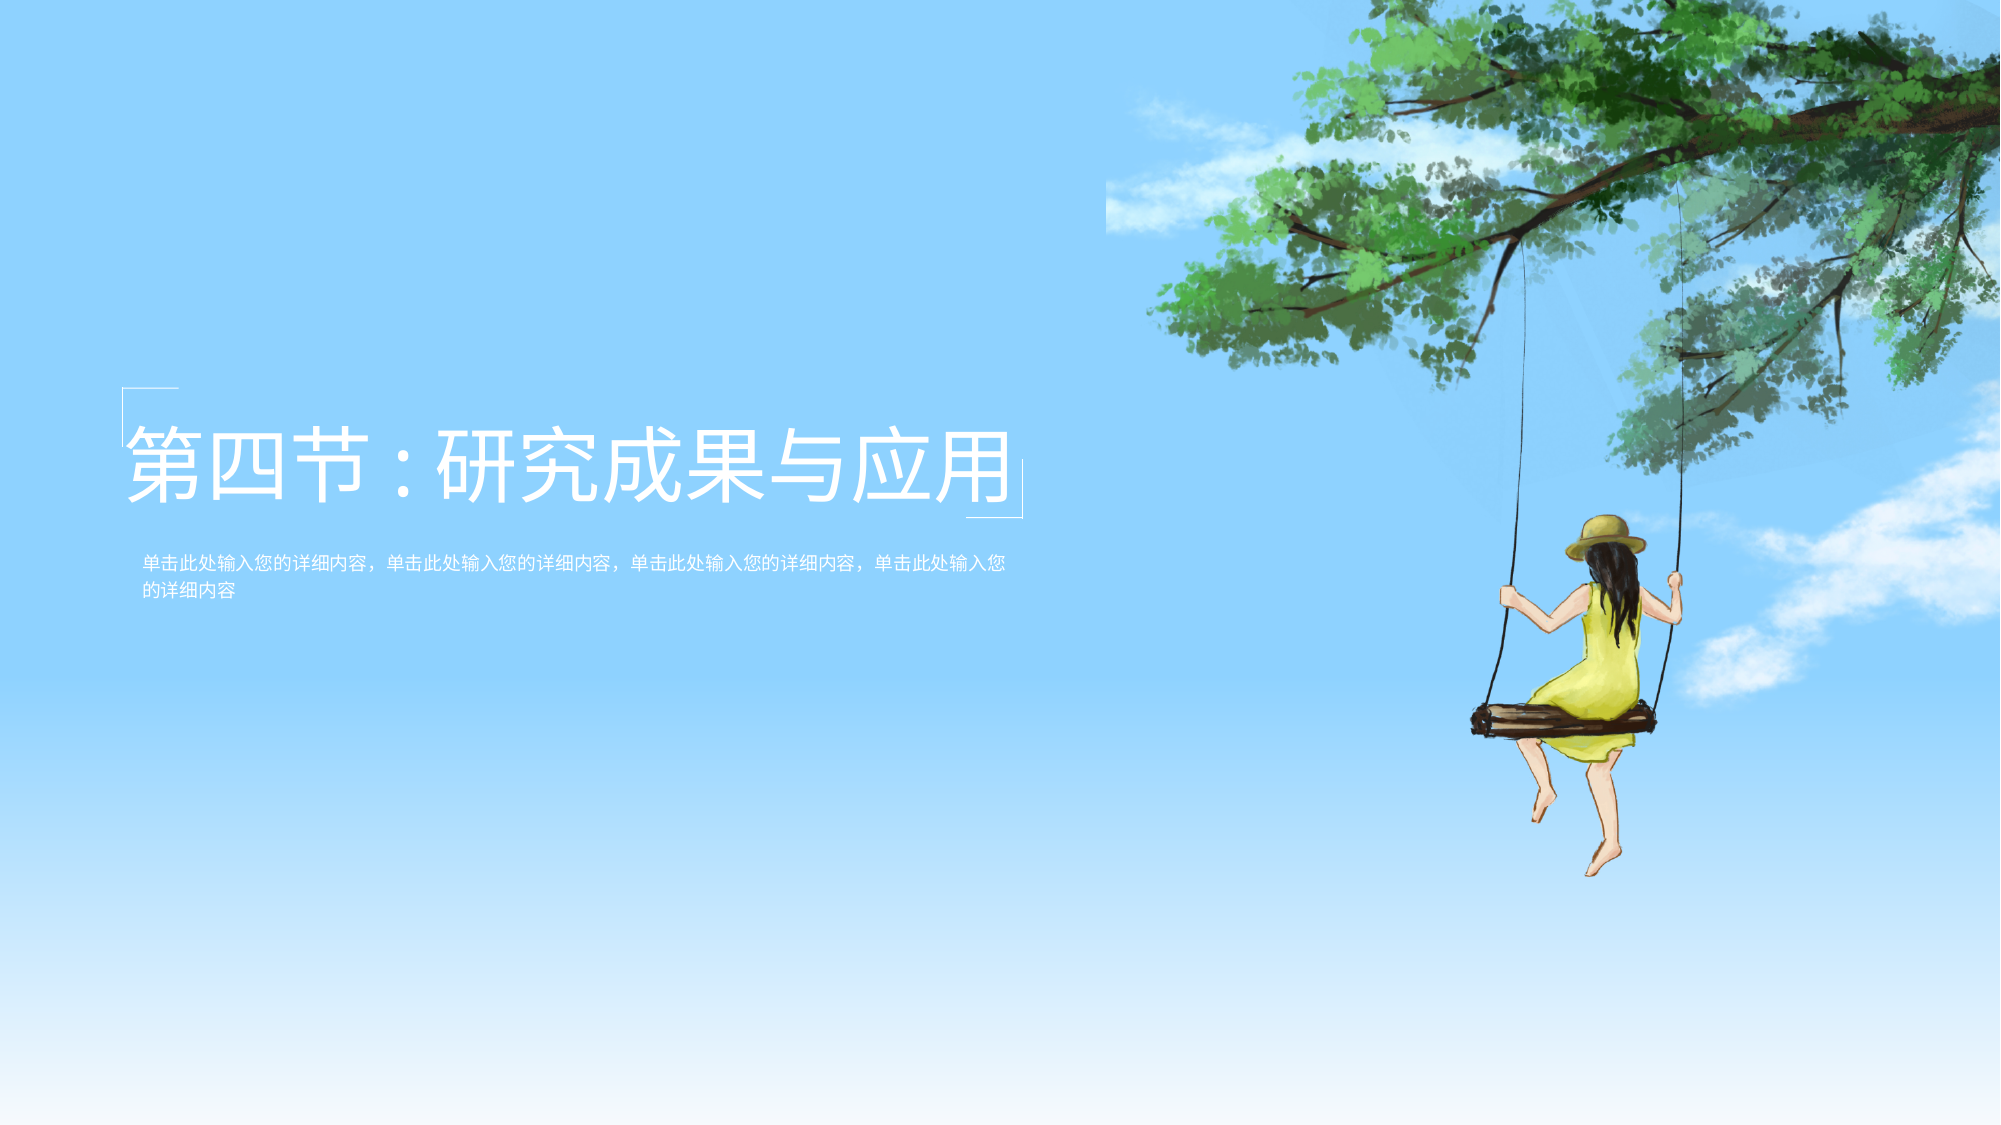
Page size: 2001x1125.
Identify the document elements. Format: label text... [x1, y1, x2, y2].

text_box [122, 387, 179, 447]
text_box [966, 459, 1023, 519]
text_box 第四节:研究成果与应用 [108, 406, 1033, 521]
picture [1106, 0, 2000, 933]
text_box 单击此处输入您的详细内容，单击此处输入您的详细内容，单击此处输入您的详细内容，单击此处输入您的详细内容 [127, 539, 1025, 609]
